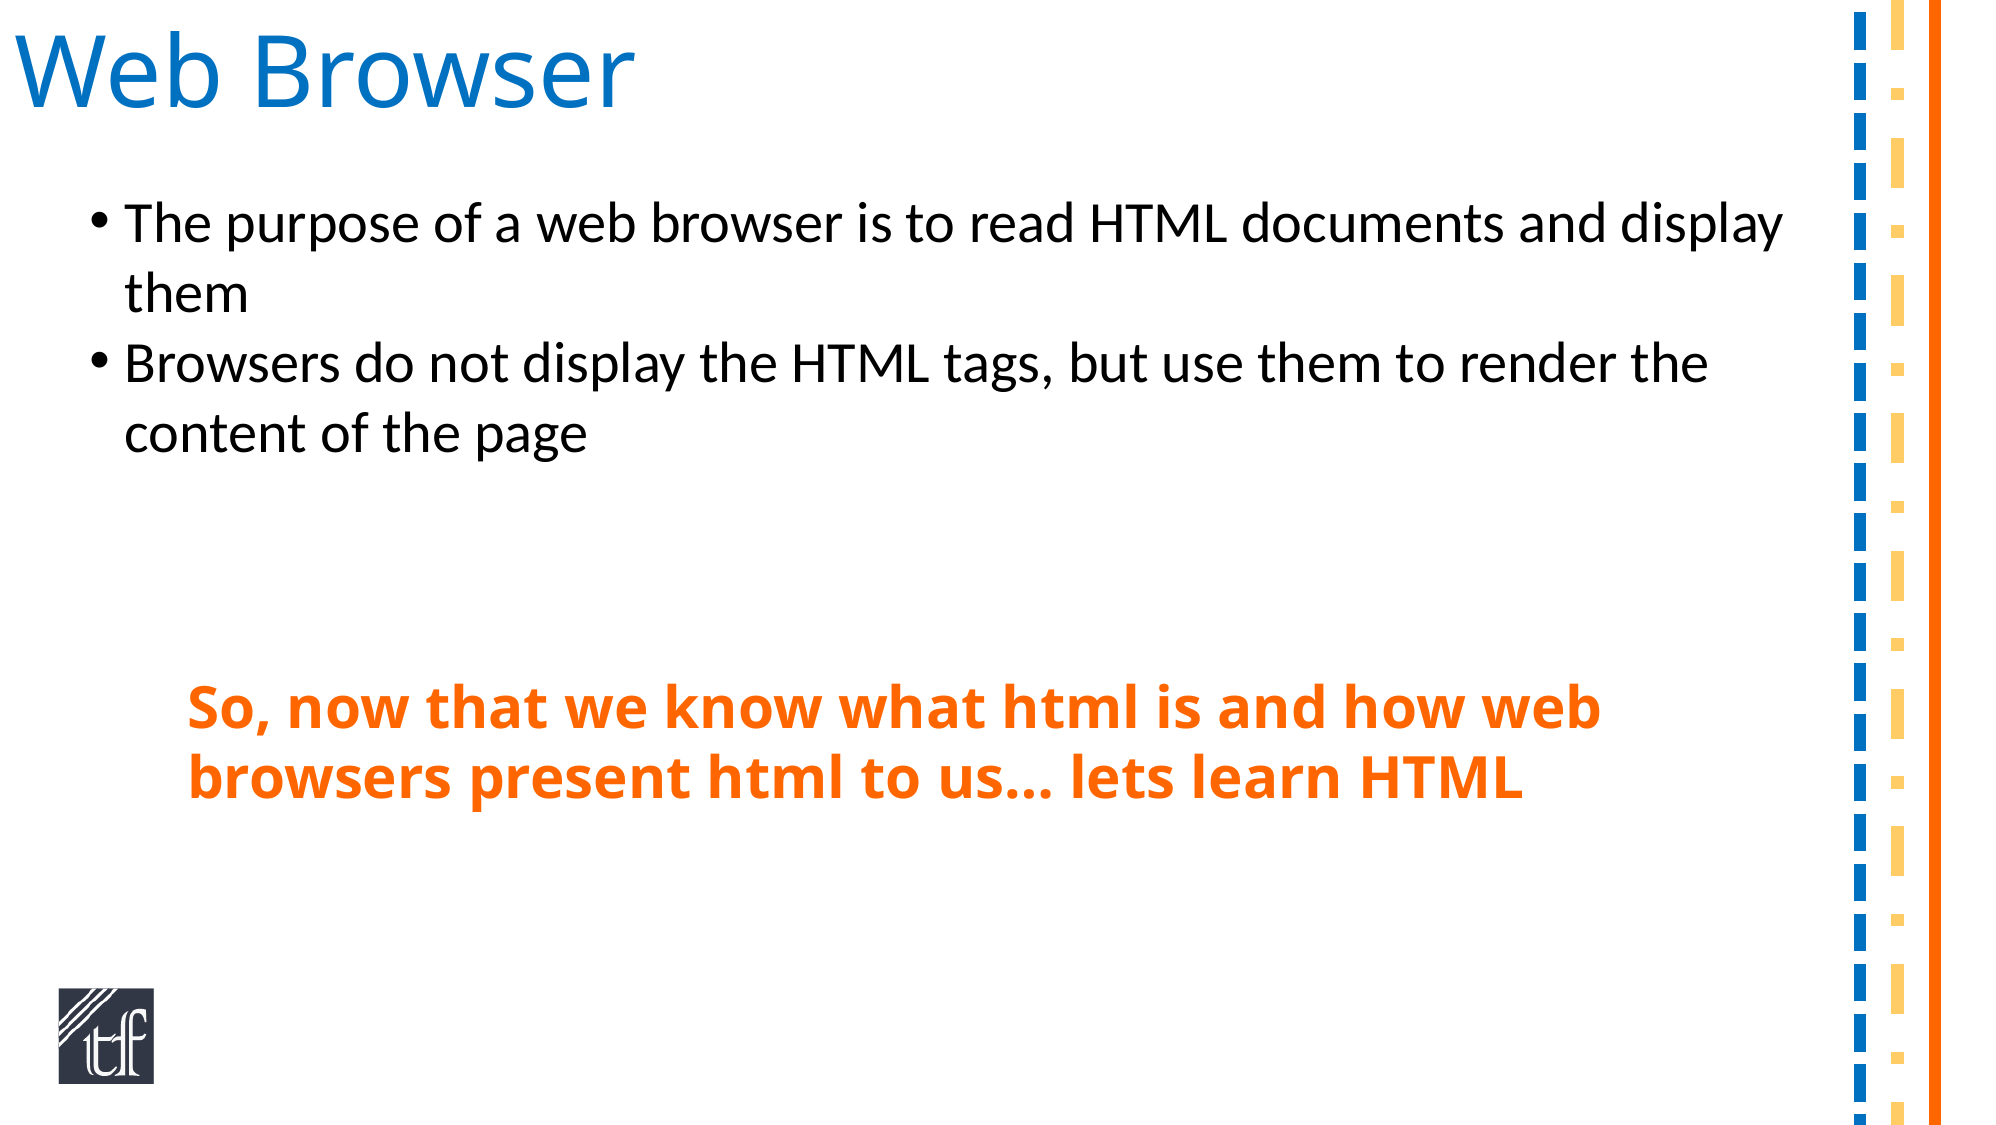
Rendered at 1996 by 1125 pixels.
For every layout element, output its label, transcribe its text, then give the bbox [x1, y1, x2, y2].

text_box So, now that we know what html is and how web browsers present html to us… lets learn HTML [172, 662, 1795, 818]
picture [47, 974, 155, 1084]
text_box The purpose of a web browser is to read HTML documents and display them Browsers do not display the HTML tags, but use them to render the content of the page [34, 176, 1835, 472]
text_box Web Browser [0, 0, 1723, 135]
